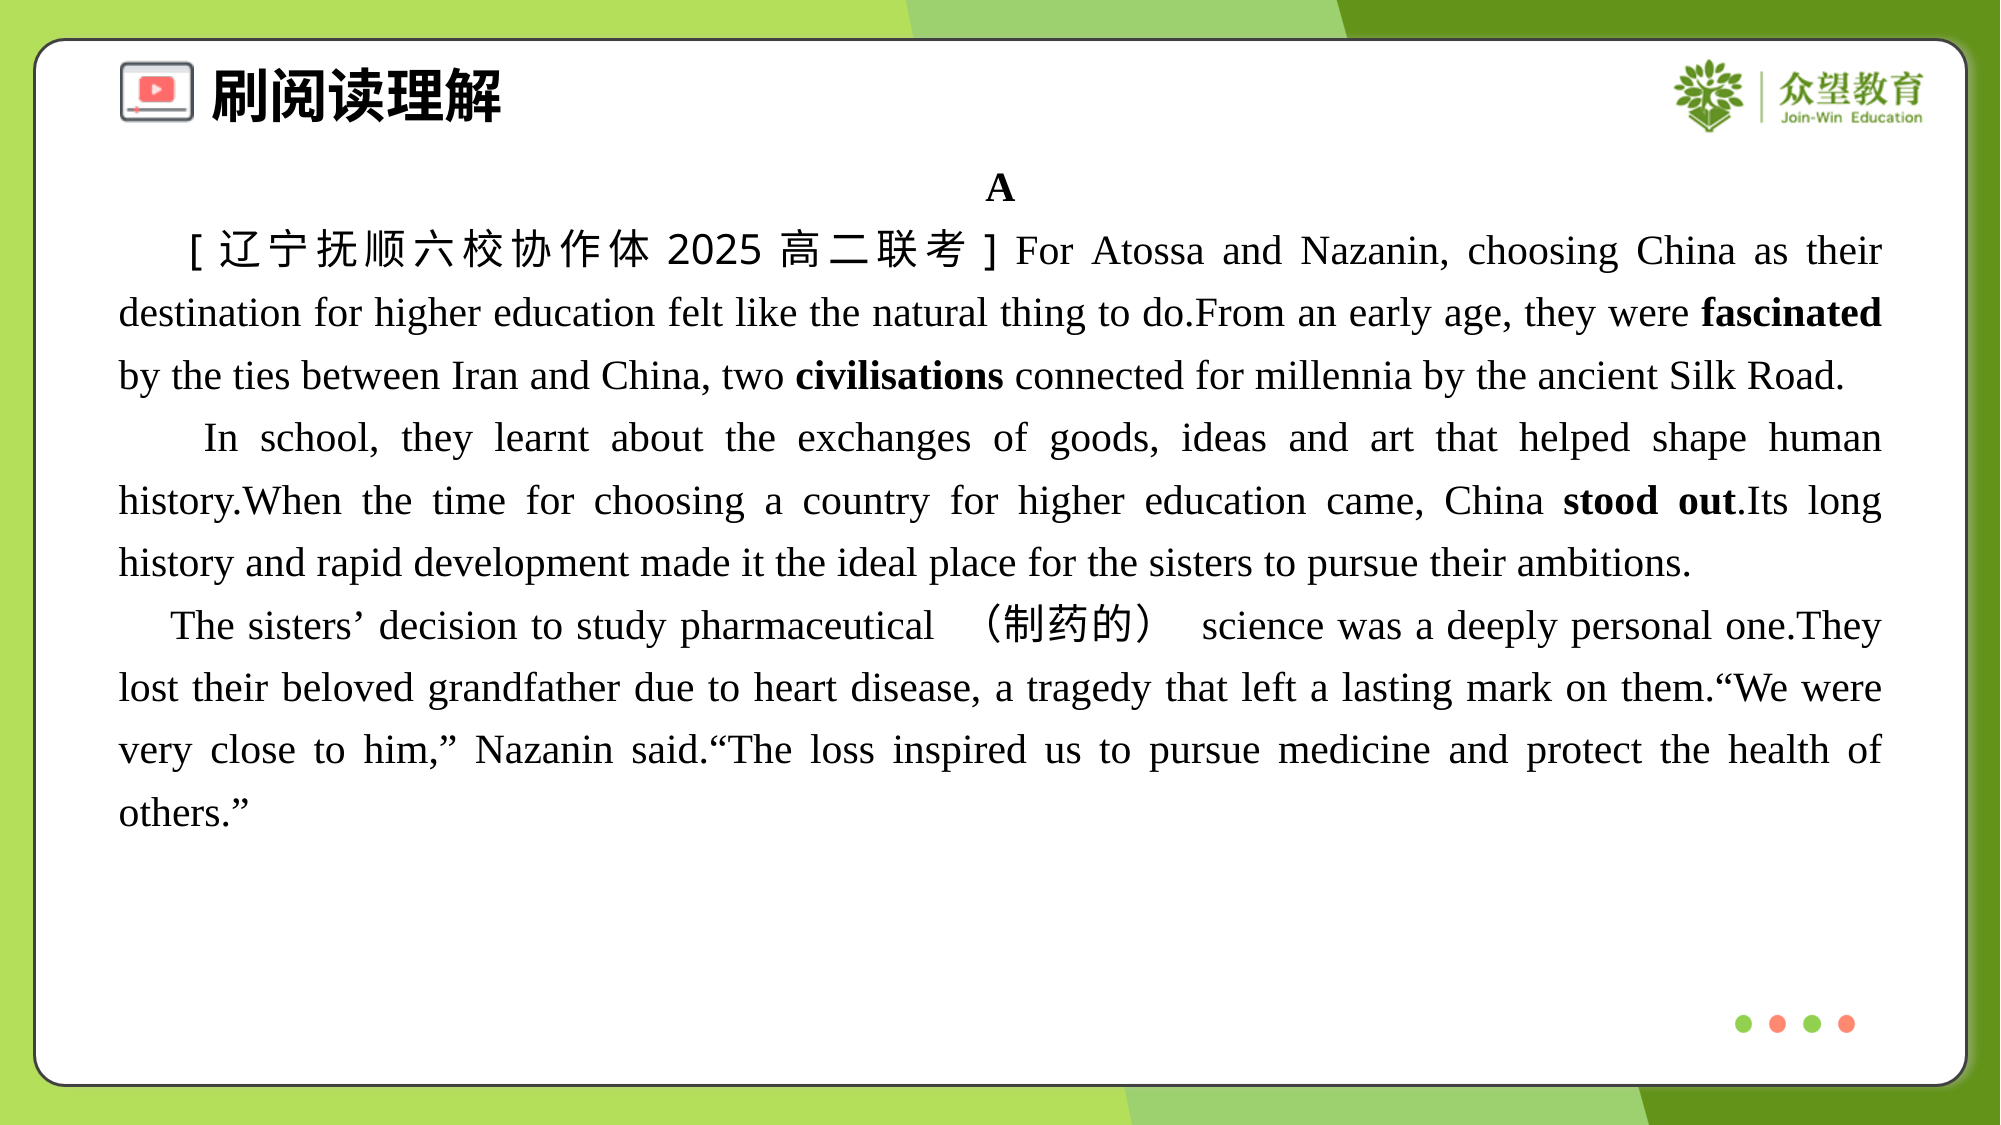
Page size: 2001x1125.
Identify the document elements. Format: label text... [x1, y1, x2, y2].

picture [0, 0, 2000, 1125]
text_box A [辽宁抚顺六校协作体2025高二联考] For Atossa and Nazanin, choosing China as their destination for higher education felt like the natural thing to do.From an early age, they were fascinated by the ties between Iran and China, two civilisations connected for millennia by the ancient Silk Road. In school, they learnt about the exchanges of goods, ideas and art that helped shape human history.When the time for choosing a country for higher education came, China stood out.Its long history and rapid development made it the ideal place for the sisters to pursue their ambitions. The sisters’ decision to study pharmaceutical （制药的） science was a deeply personal one.They lost their beloved grandfather due to heart disease, a tragedy that left a lasting mark on them.“We were very close to him,” Nazanin said.“The loss inspired us to pursue medicine and protect the health of others.” [118, 147, 1883, 961]
